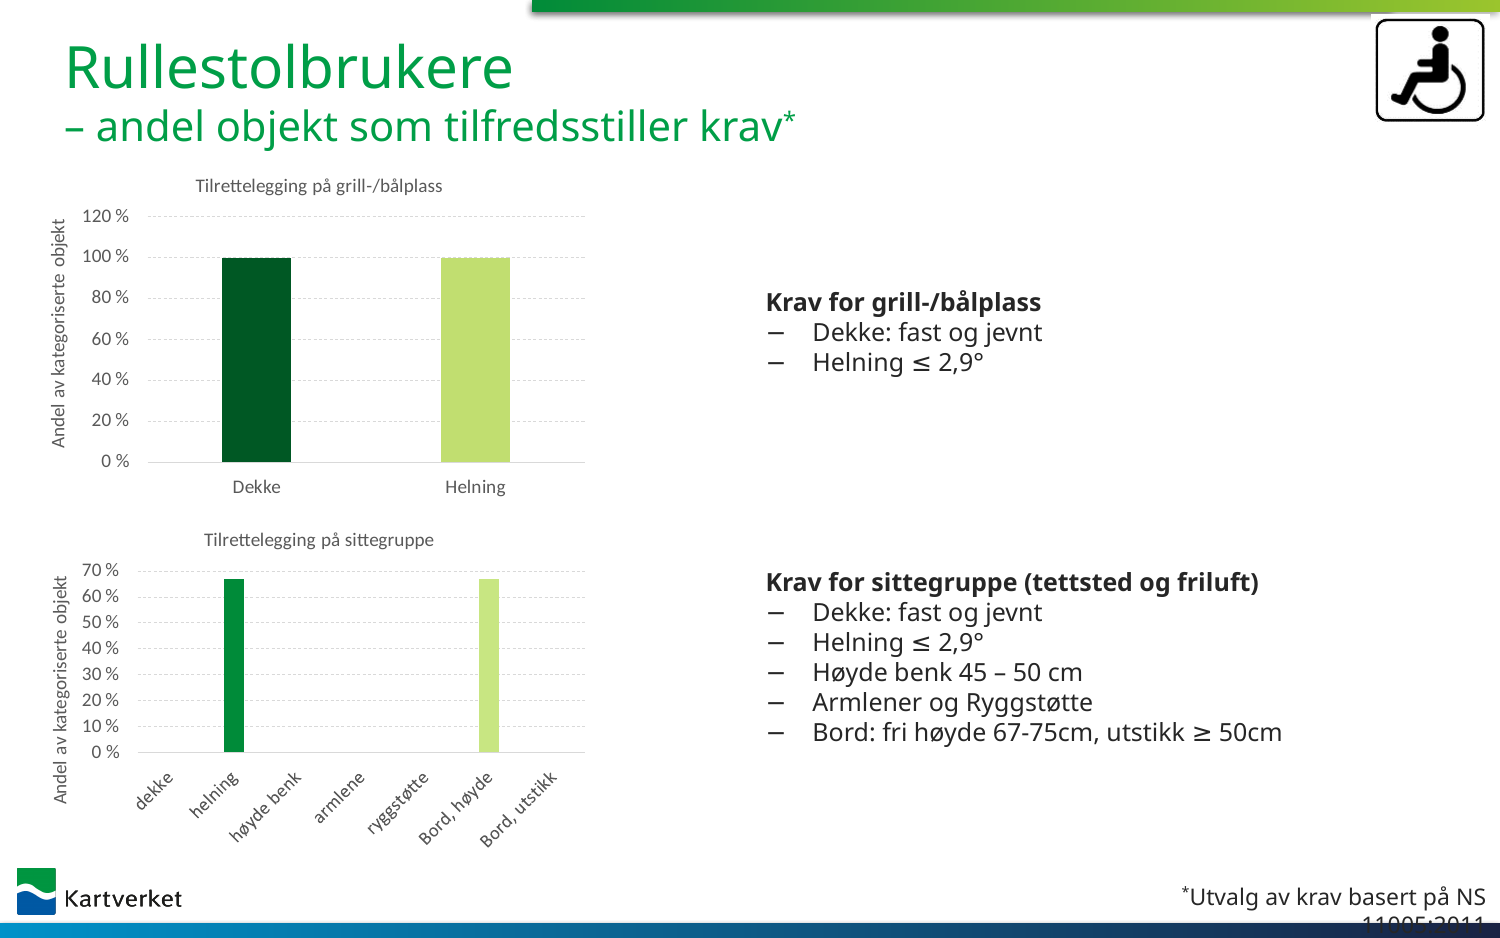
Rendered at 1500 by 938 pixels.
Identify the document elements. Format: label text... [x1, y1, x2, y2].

text_box Krav for grill-/bålplass Dekke: fast og jevnt Helning ≤ 2,9° [750, 279, 1452, 384]
picture [1371, 13, 1491, 127]
picture [41, 166, 596, 505]
text_box Krav for sittegruppe (tettsted og friluft) Dekke: fast og jevnt Helning ≤ 2,9° Høyde benk 45 – 50 cm Armlener og Ryggstøtte Bord: fri høyde 67-75cm, utstikk ≥ 50cm [750, 559, 1500, 754]
text_box *Utvalg av krav basert på NS 11005:2011 [1068, 873, 1500, 938]
text_box Rullestolbrukere – andel objekt som tilfredsstiller krav* [49, 14, 1431, 158]
picture [41, 520, 596, 859]
